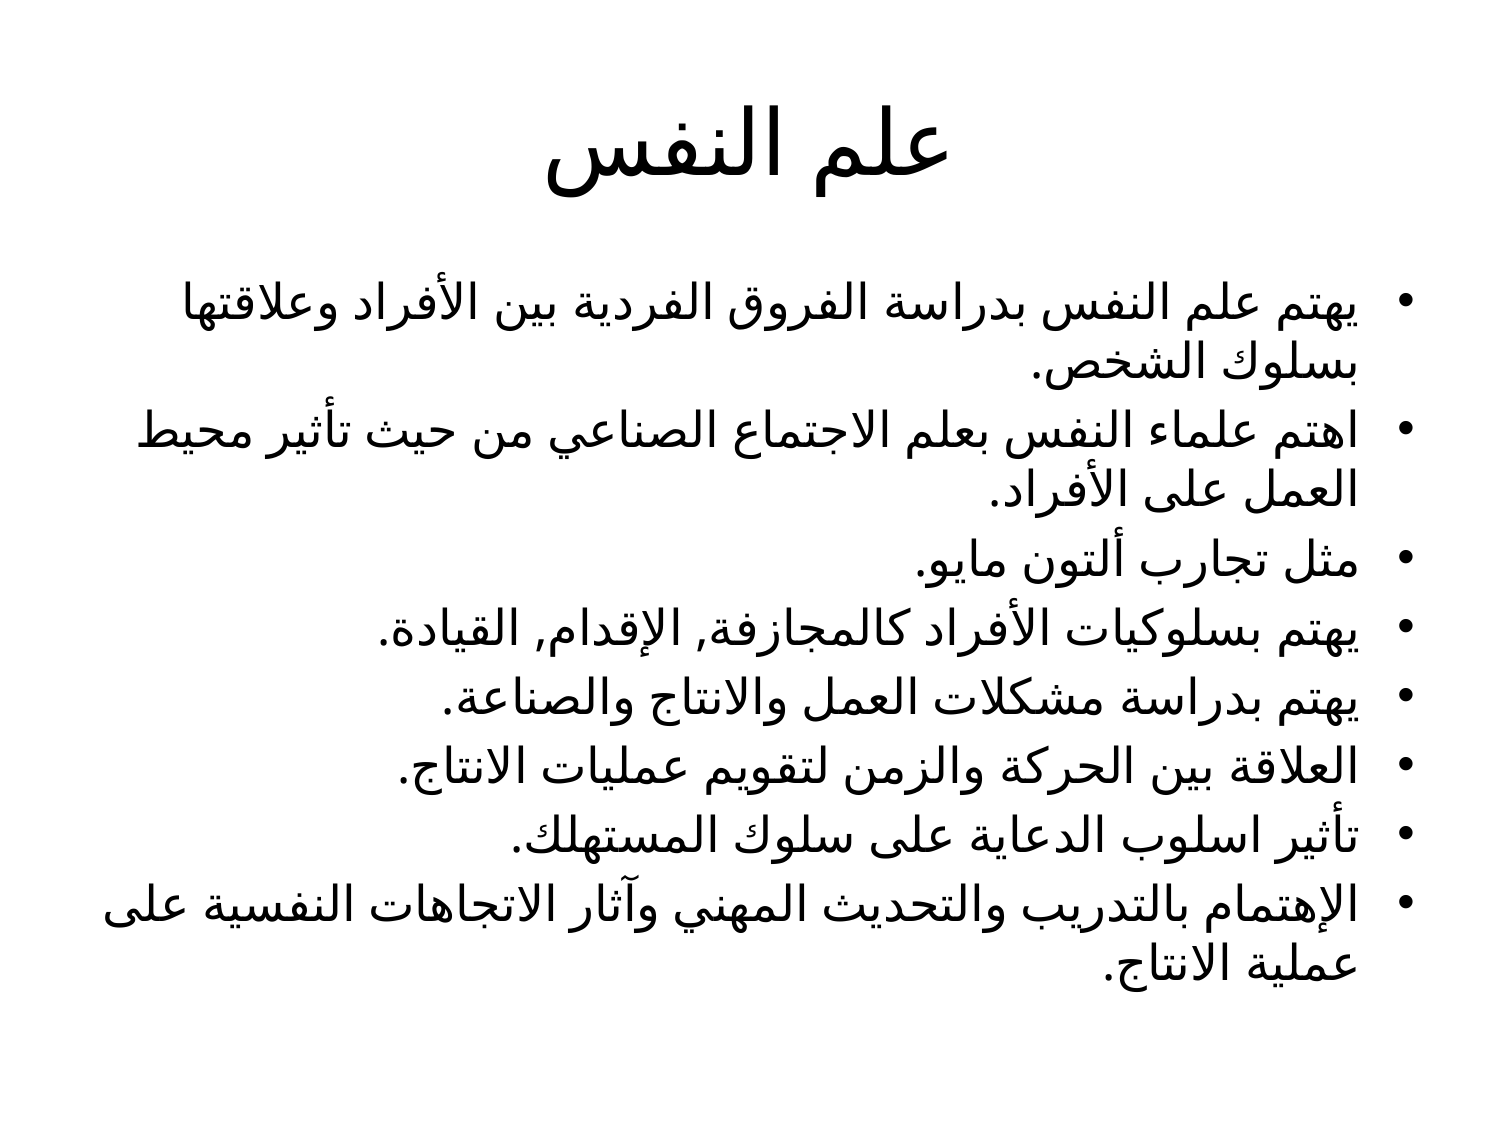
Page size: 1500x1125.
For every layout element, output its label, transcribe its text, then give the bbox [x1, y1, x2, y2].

list يهتم علم النفس بدراسة الفروق الفردية بين الأفراد وعلاقتها بسلوك الشخص. اهتم علماء النفس بعلم الاجتماع الصناعي من حيث تأثير محيط العمل على الأفراد. مثل تجارب ألتون مايو. يهتم بسلوكيات الأفراد كالمجازفة, الإقدام, القيادة. يهتم بدراسة مشكلات العمل والانتاج والصناعة. العلاقة بين الحركة والزمن لتقويم عمليات الانتاج. تأثير اسلوب الدعاية على سلوك المستهلك. الإهتمام بالتدريب والتحديث المهني وآثار الاتجاهات النفسية على عملية الانتاج. [75, 262, 1425, 1005]
title علم النفس [75, 45, 1425, 233]
